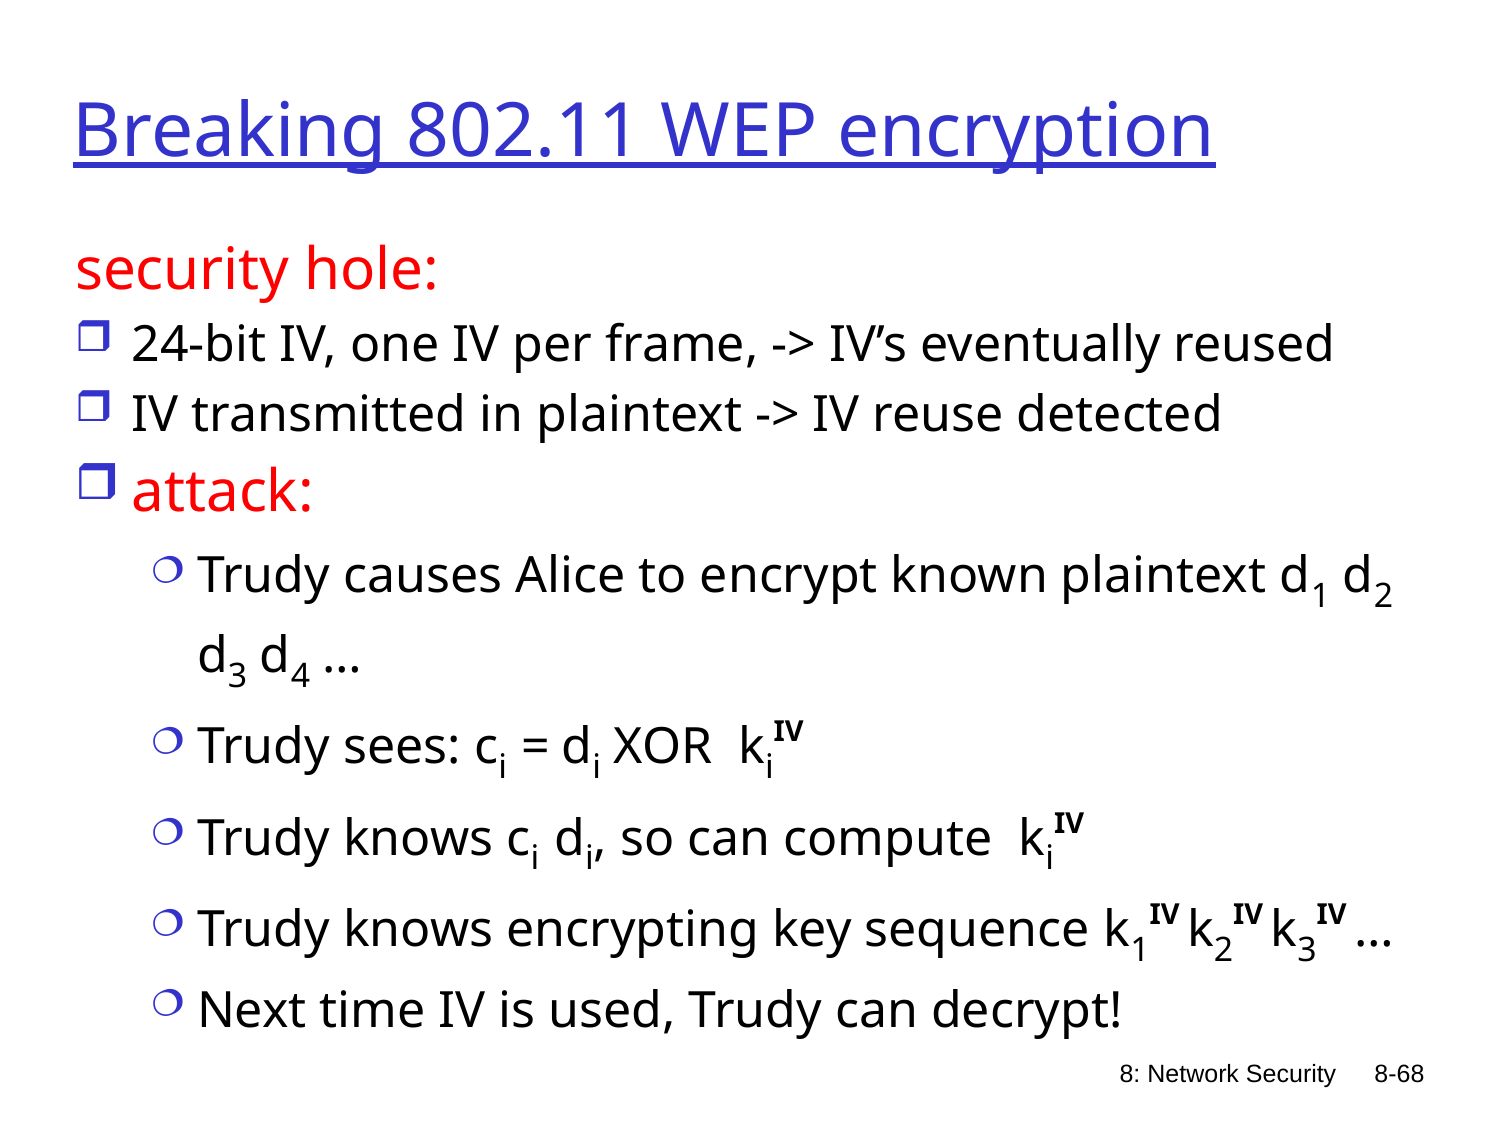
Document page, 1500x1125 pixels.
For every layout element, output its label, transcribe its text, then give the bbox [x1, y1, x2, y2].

list security hole: 24-bit IV, one IV per frame, -> IV’s eventually reused IV transmitted in plaintext -> IV reuse detected attack: Trudy causes Alice to encrypt known plaintext d1 d2 d3 d4 … Trudy sees: ci = di XOR kiIV Trudy knows ci di, so can compute kiIV Trudy knows encrypting key sequence k1IV k2IV k3IV … Next time IV is used, Trudy can decrypt! [60, 223, 1457, 987]
title Breaking 802.11 WEP encryption [57, 33, 1333, 221]
slide_number 8-68 [1320, 1050, 1440, 1099]
footer 8: Network Security [876, 1050, 1352, 1125]
